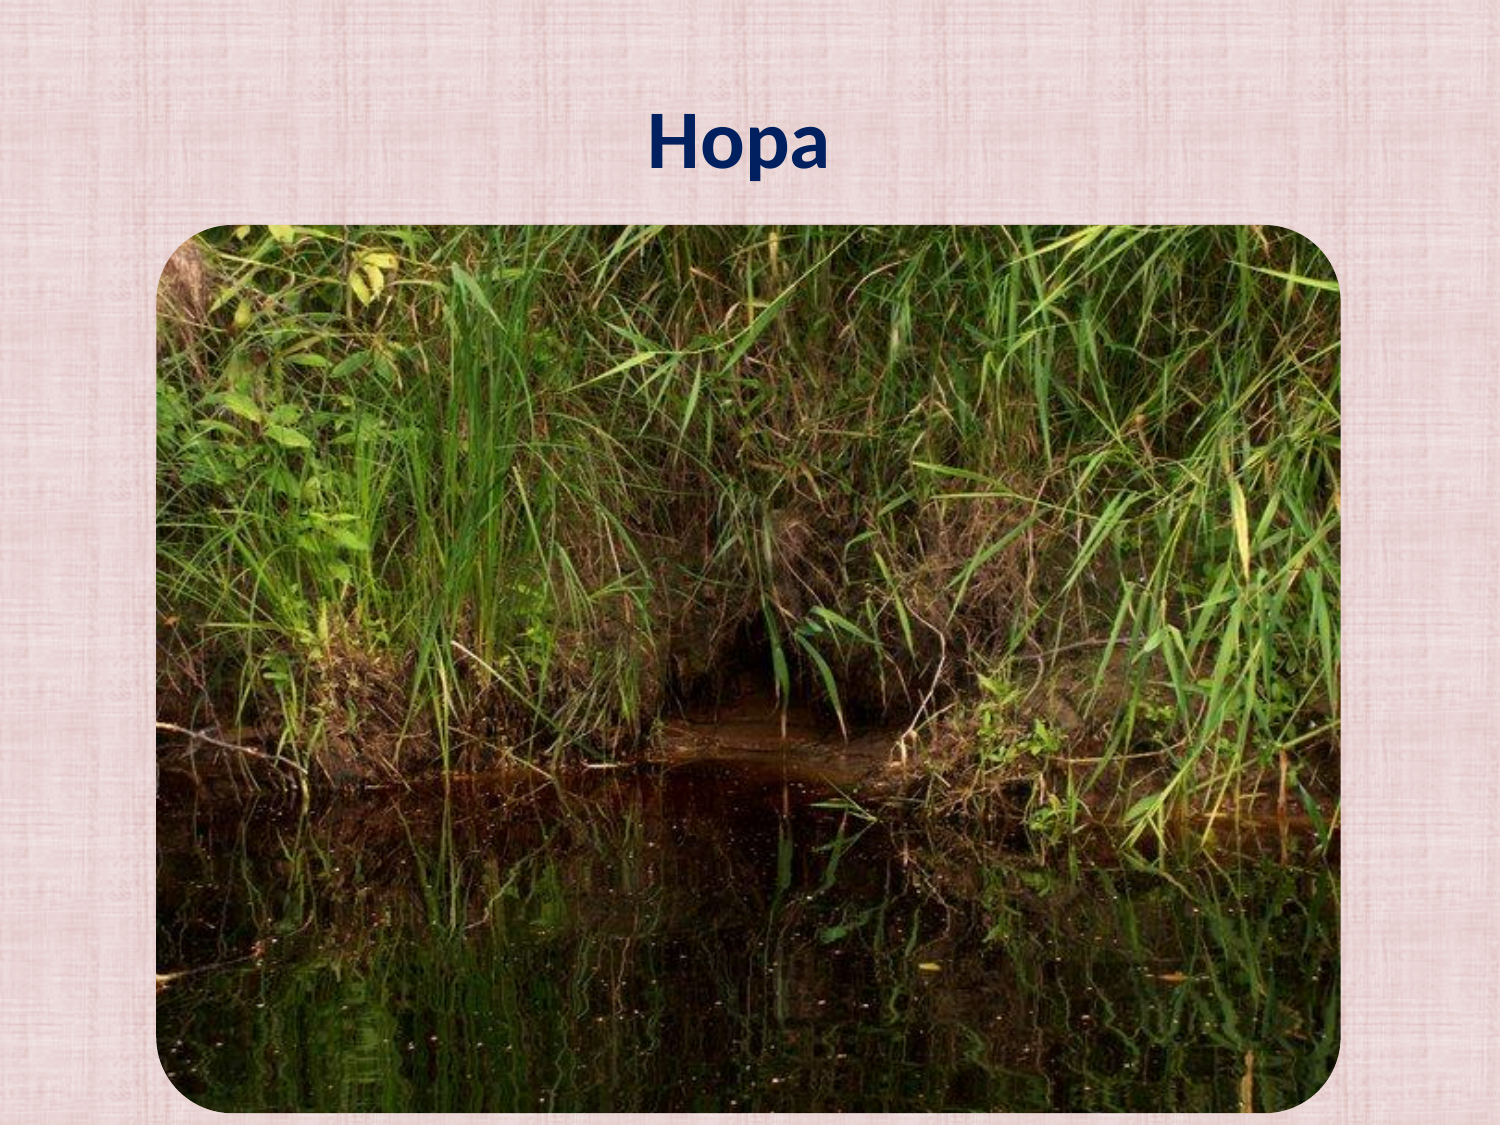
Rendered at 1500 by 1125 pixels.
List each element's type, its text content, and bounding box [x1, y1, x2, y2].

text_box Нора [633, 78, 846, 193]
picture [155, 224, 1341, 1114]
